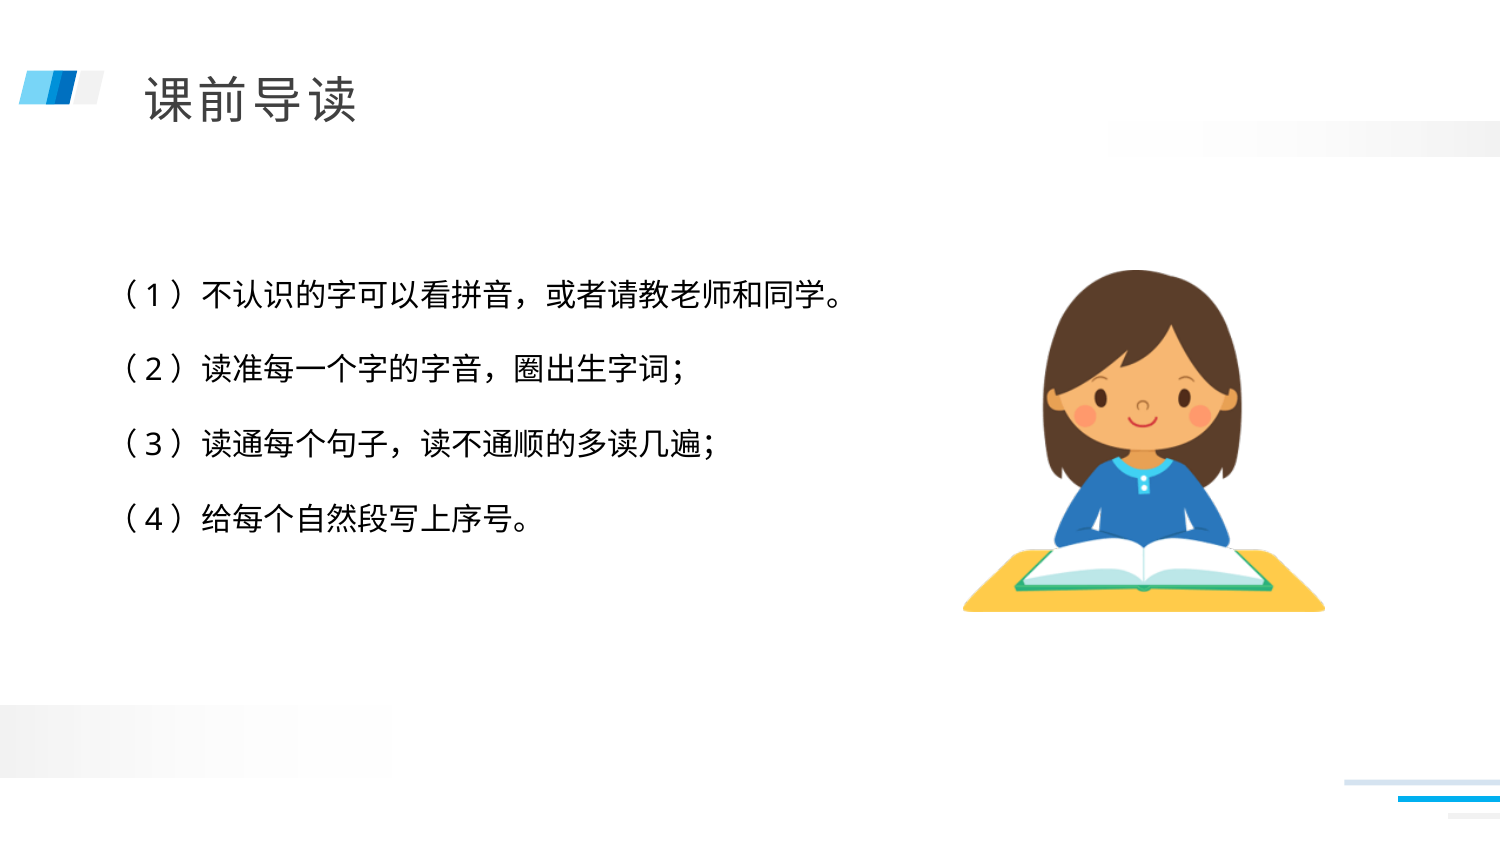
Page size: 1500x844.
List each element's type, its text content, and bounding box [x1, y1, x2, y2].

picture [963, 270, 1325, 612]
text_box （1）不认识的字可以看拼音，或者请教老师和同学。 （2）读准每一个字的字音，圈出生字词； （3）读通每个句子，读不通顺的多读几遍； （4）给每个自然段写上序号。 [94, 231, 1200, 618]
